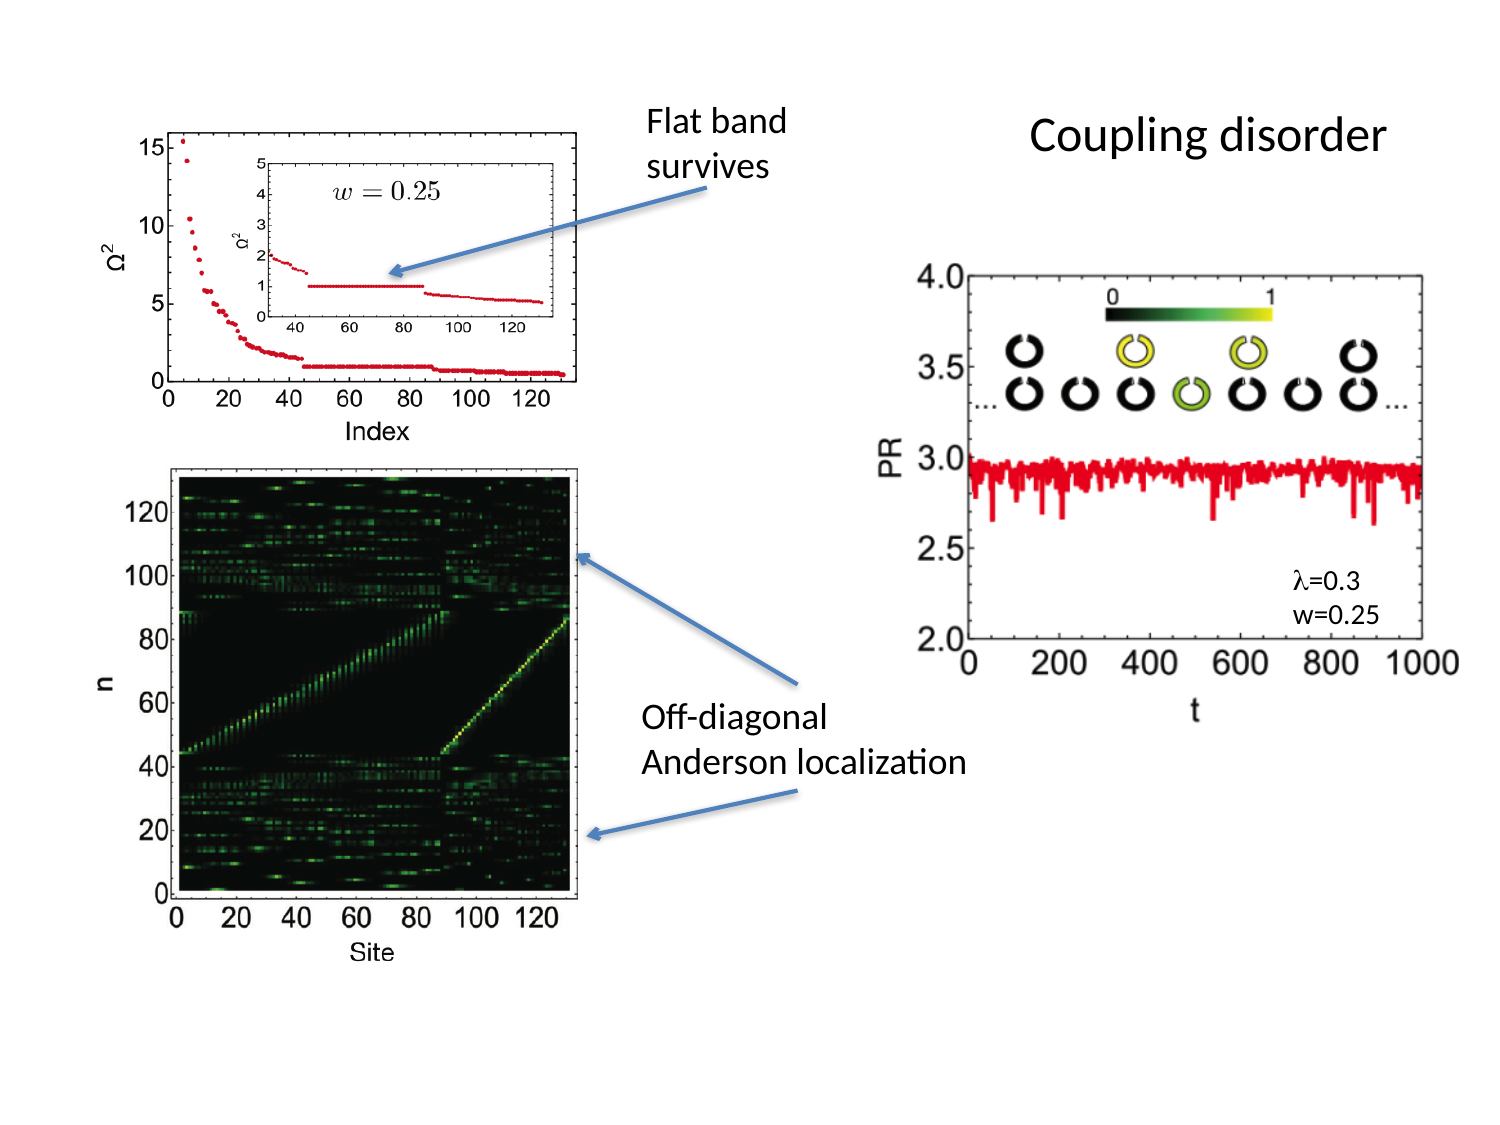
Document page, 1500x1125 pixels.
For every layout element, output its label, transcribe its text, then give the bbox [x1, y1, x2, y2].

text_box Coupling disorder [1014, 94, 1416, 170]
text_box Off-diagonal Anderson localization [626, 684, 1006, 790]
text_box Flat band survives [631, 88, 808, 194]
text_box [585, 790, 798, 837]
picture [854, 248, 1477, 737]
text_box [575, 553, 798, 685]
picture [66, 118, 608, 969]
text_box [388, 187, 707, 274]
